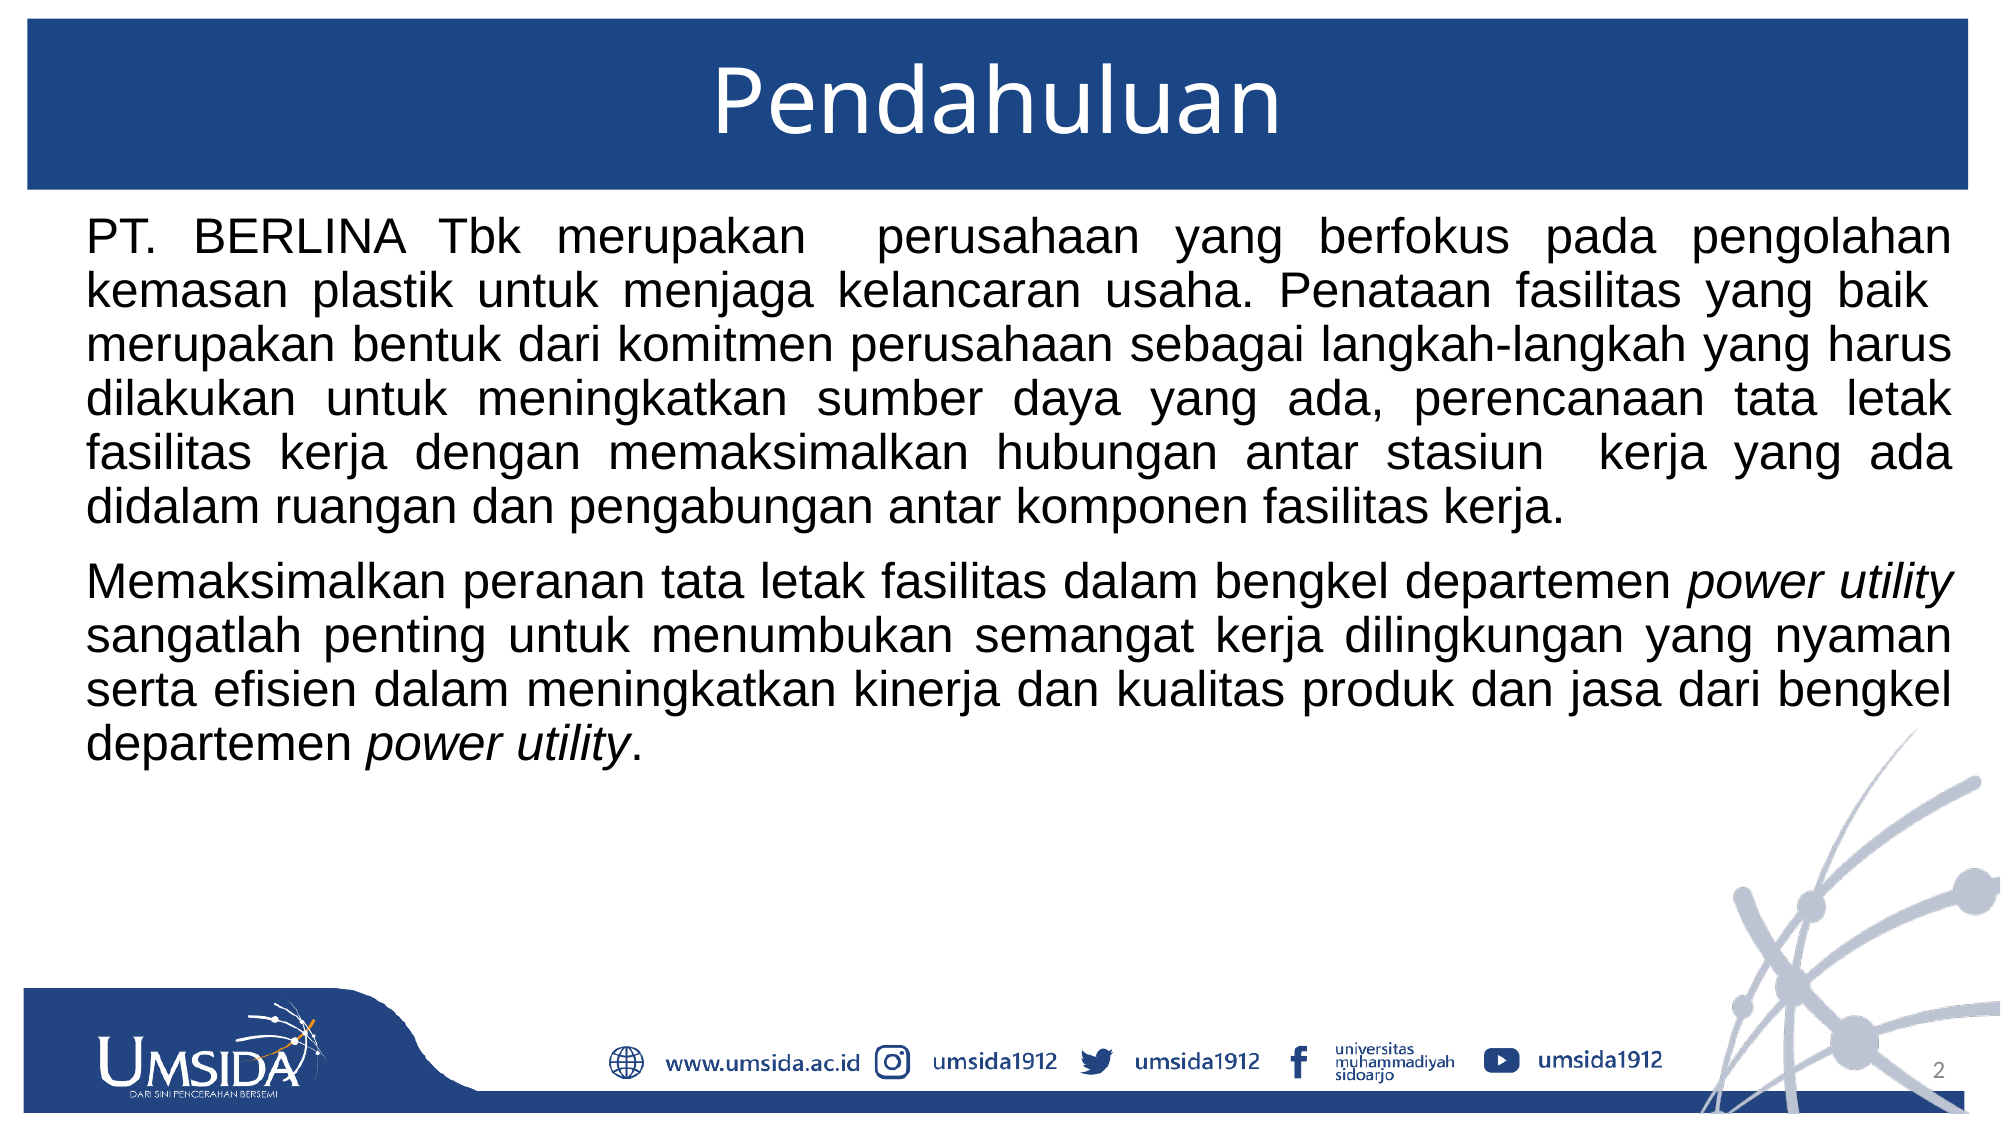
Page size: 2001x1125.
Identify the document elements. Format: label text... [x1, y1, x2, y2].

title Pendahuluan [27, 18, 1969, 190]
picture [23, 51, 2001, 1114]
list PT. BERLINA Tbk merupakan perusahaan yang berfokus pada pengolahan kemasan plastik untuk menjaga kelancaran usaha. Penataan fasilitas yang baik merupakan bentuk dari komitmen perusahaan sebagai langkah-langkah yang harus dilakukan untuk meningkatkan sumber daya yang ada, perencanaan tata letak fasilitas kerja dengan memaksimalkan hubungan antar stasiun kerja yang ada didalam ruangan dan pengabungan antar komponen fasilitas kerja. Memaksimalkan peranan tata letak fasilitas dalam bengkel departemen power utility sangatlah penting untuk menumbukan semangat kerja dilingkungan yang nyaman serta efisien dalam meningkatkan kinerja dan kualitas produk dan jasa dari bengkel departemen power utility. [27, 203, 1969, 1039]
